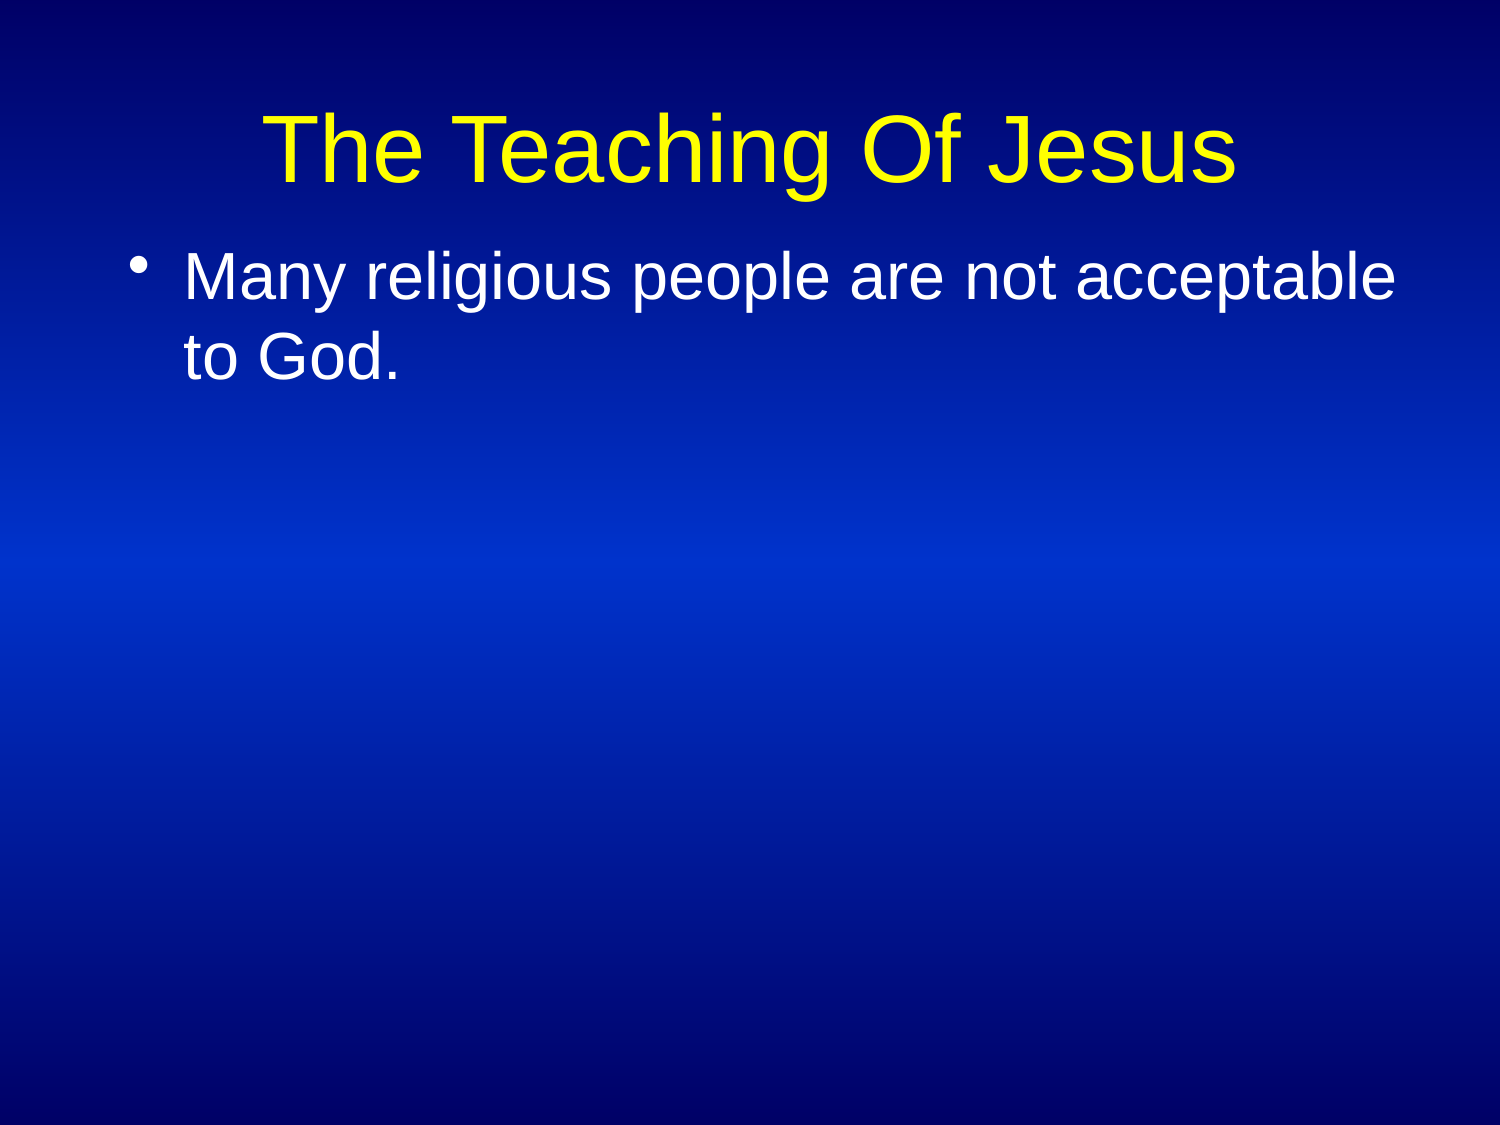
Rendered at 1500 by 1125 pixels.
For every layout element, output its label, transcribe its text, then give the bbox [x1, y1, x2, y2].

list Many religious people are not acceptable to God. [112, 224, 1463, 850]
title The Teaching Of Jesus [37, 50, 1463, 238]
